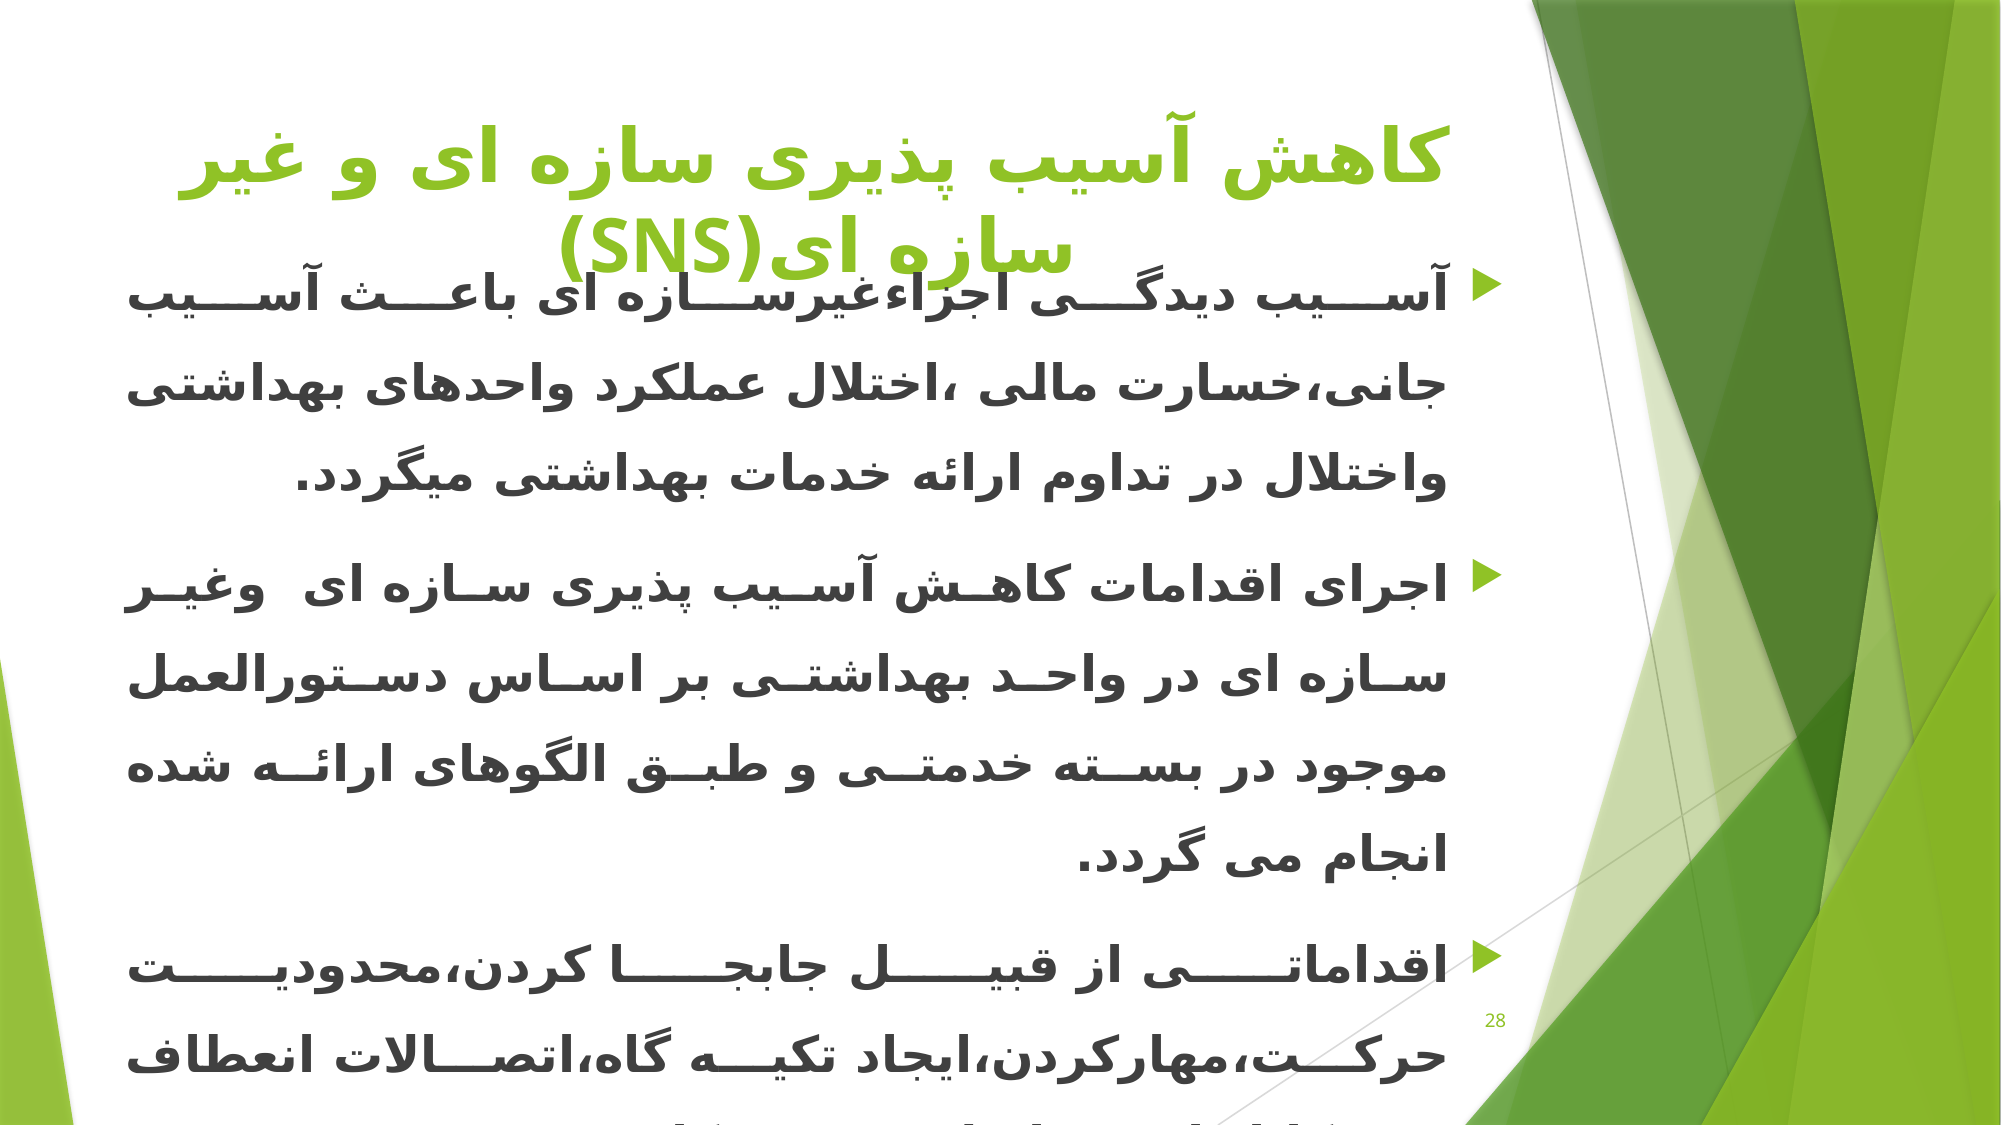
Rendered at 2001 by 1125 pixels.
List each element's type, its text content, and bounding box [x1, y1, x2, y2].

slide_number 28 [1409, 991, 1522, 1051]
list آسیب دیدگی اجزاءغیرسازه ای باعث آسیب جانی،خسارت مالی ،اختلال عملکرد واحدهای بهداشتی واختلال در تداوم ارائه خدمات بهداشتی میگردد. اجرای اقدامات کاهش آسیب پذیری سازه ای وغیر سازه ای در واحد بهداشتی بر اساس دستورالعمل موجود در بسته خدمتی و طبق الگوهای ارائه شده انجام می گردد. اقداماتی از قبیل جابجا کردن،محدودیت حرکت،مهارکردن،ایجاد تکیه گاه،اتصالات انعطاف پذیر،کابل ایمنی،اصلاح/تغییرشکل [111, 222, 1522, 992]
title کاهش آسیب پذیری سازه ای و غیر سازه ای(SNS) [111, 99, 1522, 222]
